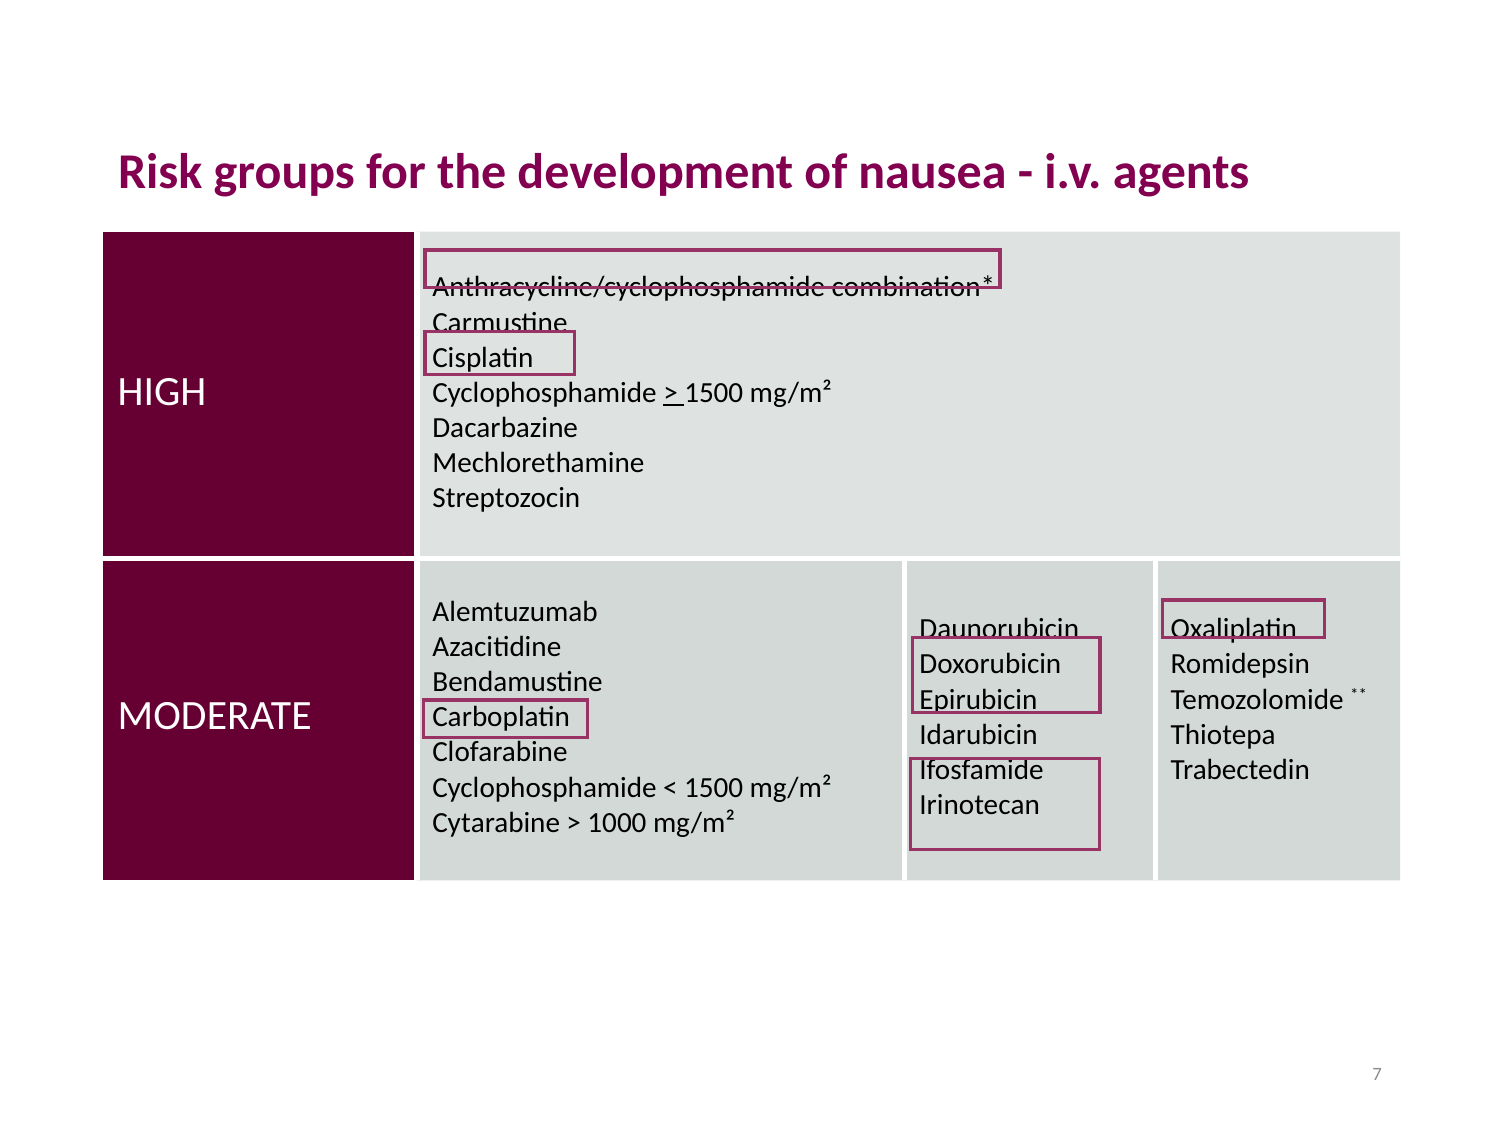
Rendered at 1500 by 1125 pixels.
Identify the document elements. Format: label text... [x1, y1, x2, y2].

text_box [422, 699, 588, 738]
title Risk groups for the development of nausea - i.v. agents [103, 67, 1397, 232]
table_header HIGH [103, 232, 414, 556]
text_box [1161, 599, 1326, 638]
text_box [424, 249, 1001, 288]
table_cell Oxaliplatin Romidepsin Temozolomide ** Thiotepa Trabectedin [1158, 561, 1400, 880]
table_header Anthracycline/cyclophosphamide combination* Carmustine Cisplatin Cyclophosphamide > 1500 mg/m² Dacarbazine Mechlorethamine Streptozocin [420, 232, 1400, 556]
slide_number 7 [1059, 1042, 1397, 1103]
table_cell MODERATE [103, 561, 414, 880]
table_cell Alemtuzumab Azacitidine Bendamustine Carboplatin Clofarabine Cyclophosphamide < 1500 mg/m² Cytarabine > 1000 mg/m² [420, 561, 902, 880]
text_box [424, 330, 576, 376]
table_cell Daunorubicin Doxorubicin Epirubicin Idarubicin Ifosfamide Irinotecan [907, 561, 1153, 880]
text_box [911, 636, 1101, 713]
text_box [910, 758, 1101, 851]
